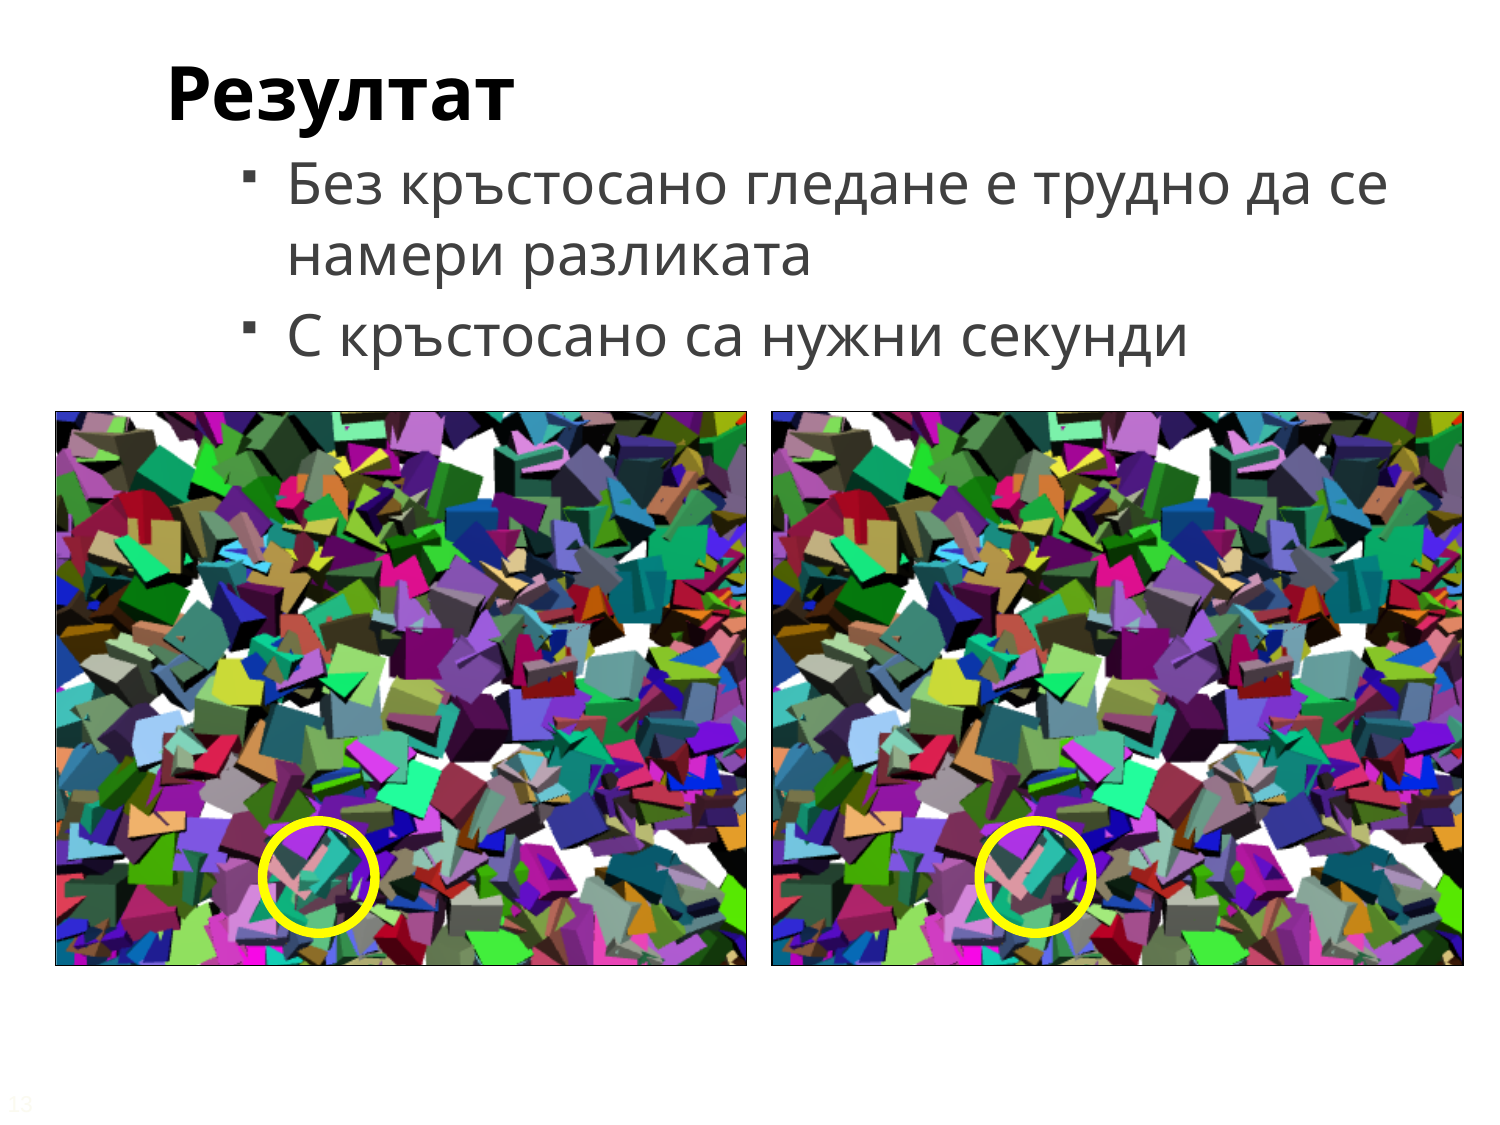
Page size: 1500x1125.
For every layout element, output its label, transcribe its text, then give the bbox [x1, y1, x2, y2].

picture [772, 412, 1463, 965]
picture [56, 412, 747, 965]
list Резултат Без кръстосано гледане е трудно да се намери разликата С кръстосано са нужни секунди [150, 37, 1488, 1113]
